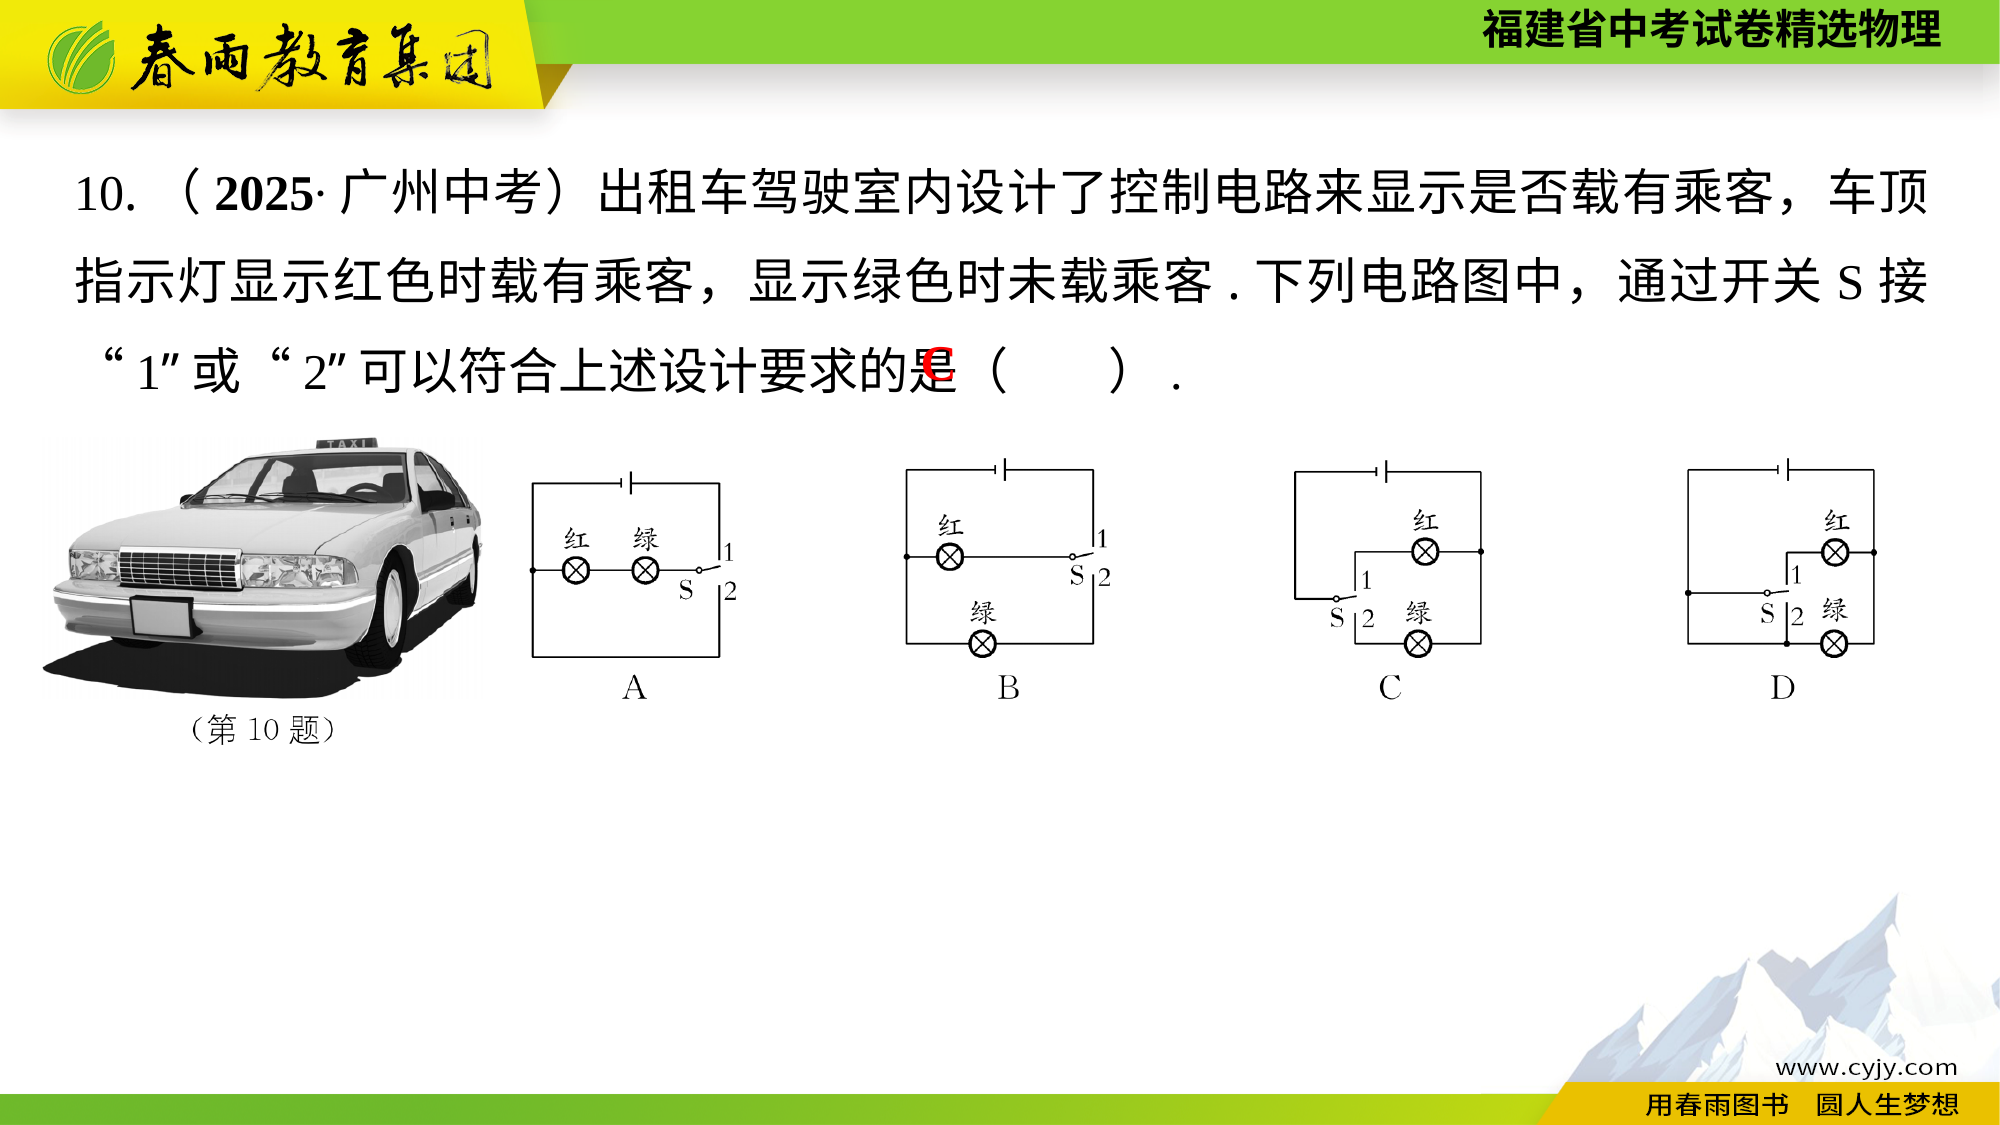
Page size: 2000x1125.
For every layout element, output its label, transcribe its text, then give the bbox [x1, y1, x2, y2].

text_box C [905, 322, 972, 398]
picture [0, 0, 2000, 1125]
list 10.（2025∙广州中考）出租车驾驶室内设计了控制电路来显示是否载有乘客，车顶指示灯显示红色时载有乘客，显示绿色时未载乘客.下列电路图中，通过开关S接“1”或“2”可以符合上述设计要求的是（ ）. [59, 122, 1944, 399]
